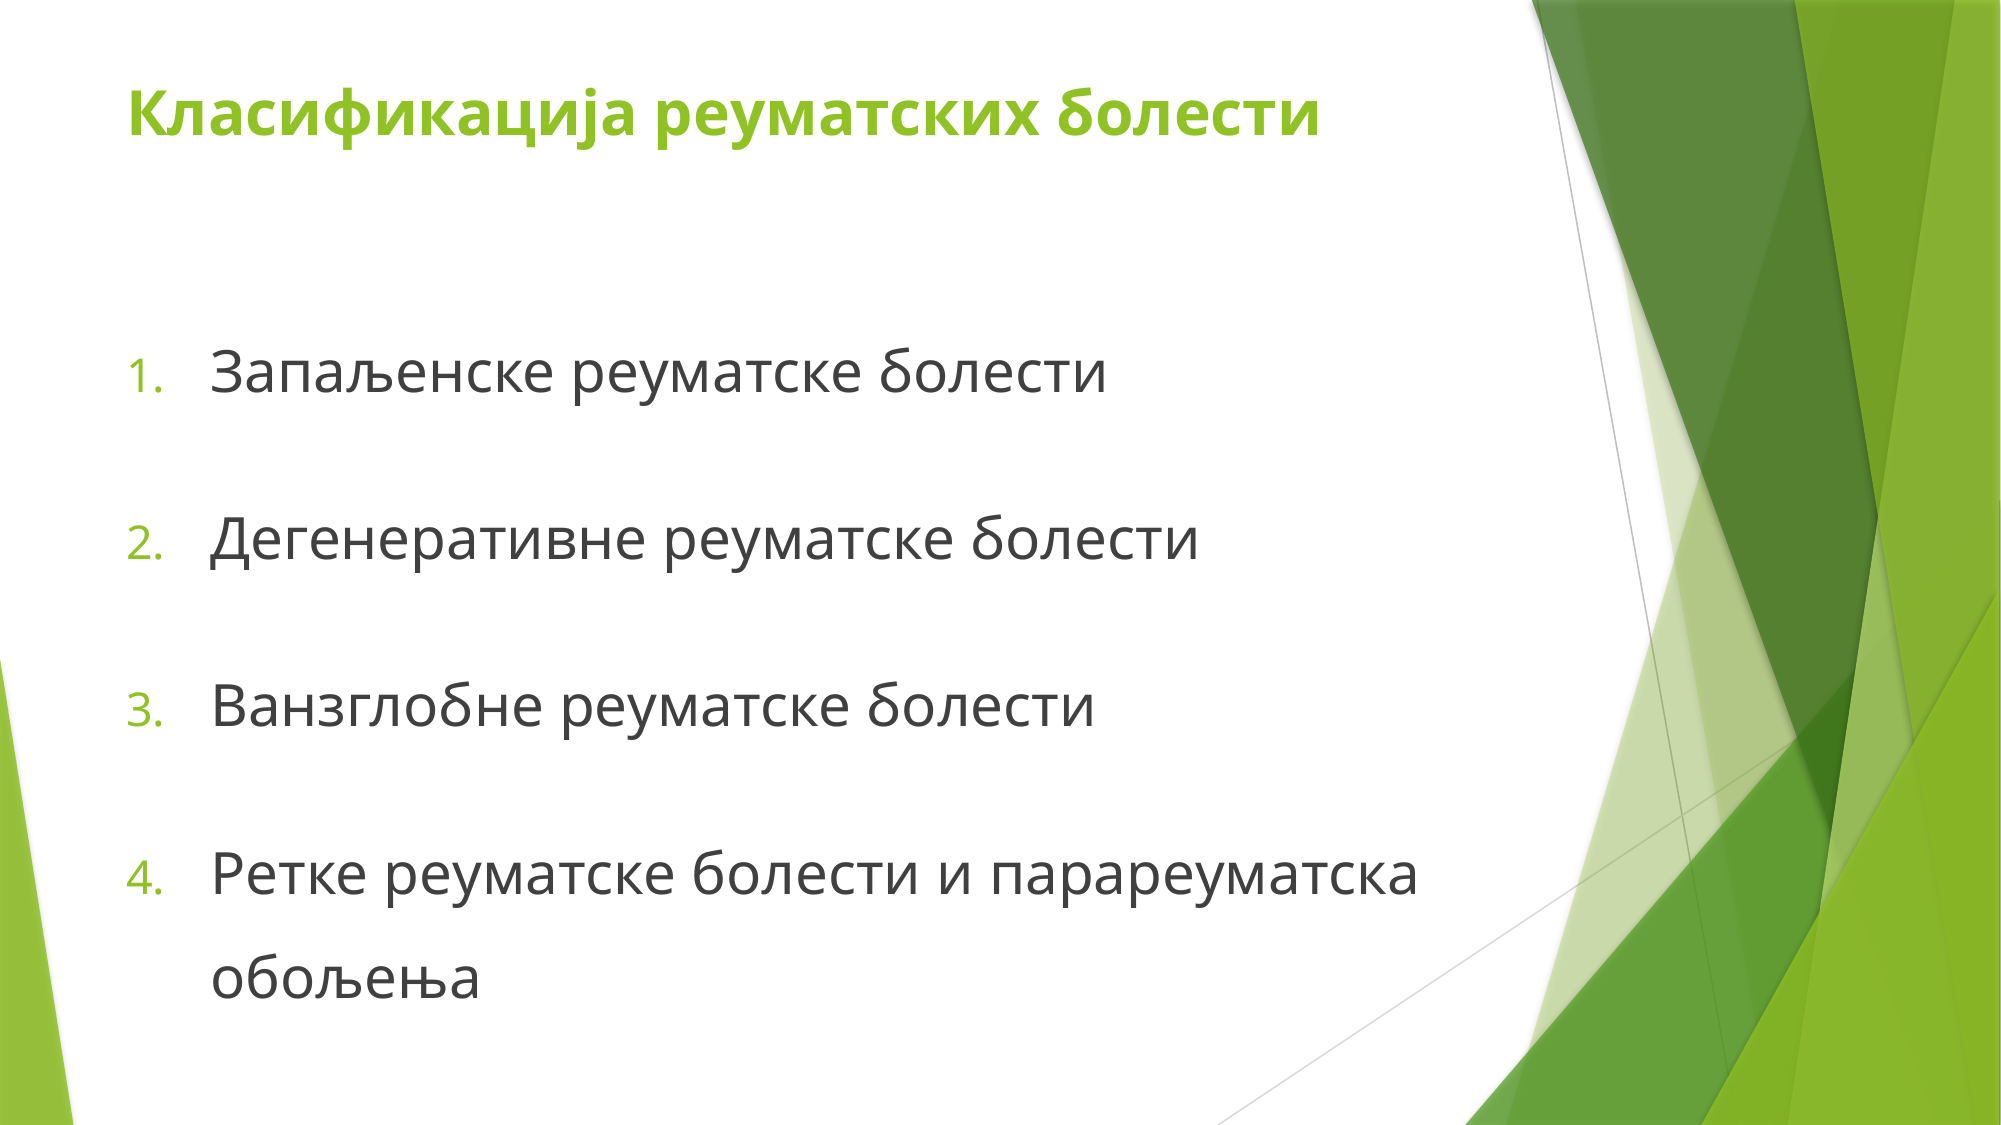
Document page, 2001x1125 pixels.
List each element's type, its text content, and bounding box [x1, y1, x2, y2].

list Запаљенске реуматске болести Дегенеративне реуматске болести Ванзглобне реуматске болести Ретке реуматске болести и парареуматска обољења [111, 291, 1522, 1095]
title Класификација реуматских болести [111, 65, 1522, 157]
